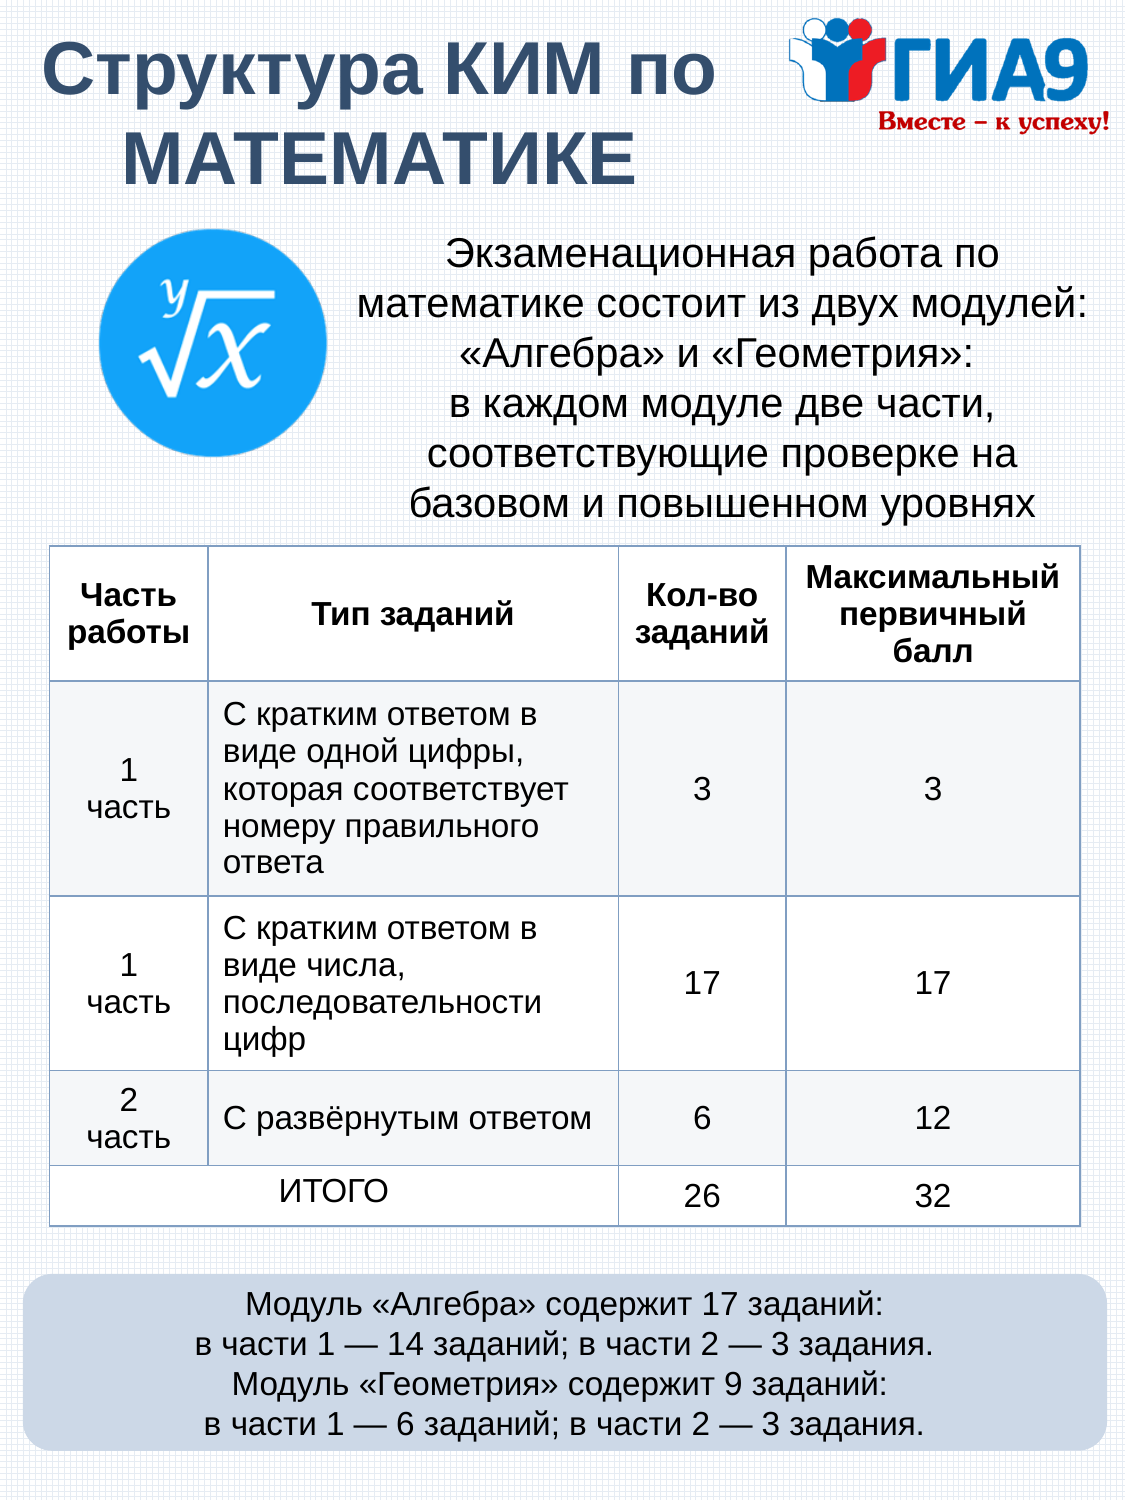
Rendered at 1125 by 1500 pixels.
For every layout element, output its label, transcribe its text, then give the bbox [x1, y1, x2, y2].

picture [788, 17, 1125, 150]
table_header Максимальный первичный балл [787, 547, 1079, 680]
table_header Тип заданий [209, 547, 618, 680]
table_cell С развёрнутым ответом [209, 1071, 618, 1165]
table_cell 26 [619, 1166, 785, 1225]
table_cell 1 часть [50, 682, 207, 895]
table_cell 17 [619, 897, 785, 1070]
table_cell 2 часть [50, 1071, 207, 1165]
text_box Модуль «Алгебра» содержит 17 заданий: в части 1 — 14 заданий; в части 2 — 3 задания. Модуль «Геометрия» содержит 9 заданий: в части 1 — 6 заданий; в части 2 — 3 задания. [19, 1270, 1111, 1454]
text_box Экзаменационная работа по математике состоит из двух модулей: «Алгебра» и «Геометрия»: в каждом модуле две части, соответствующие проверке на базовом и повышенном уровнях [337, 218, 1108, 534]
table_cell 6 [619, 1071, 785, 1165]
table_cell 1 часть [50, 897, 207, 1070]
table_header Часть работы [50, 547, 207, 680]
table_header Кол-во заданий [619, 547, 785, 680]
picture [88, 218, 338, 468]
table_cell ИТОГО [50, 1166, 618, 1225]
table_cell 17 [787, 897, 1079, 1070]
table_cell 32 [787, 1166, 1079, 1225]
table_cell 3 [619, 682, 785, 895]
table_cell С кратким ответом в виде числа, последовательности цифр [209, 897, 618, 1070]
text_box Структура КИМ по МАТЕМАТИКЕ [26, 11, 733, 207]
table_cell 3 [787, 682, 1079, 895]
table_cell С кратким ответом в виде одной цифры, которая соответствует номеру правильного ответа [209, 682, 618, 895]
table_cell 12 [787, 1071, 1079, 1165]
